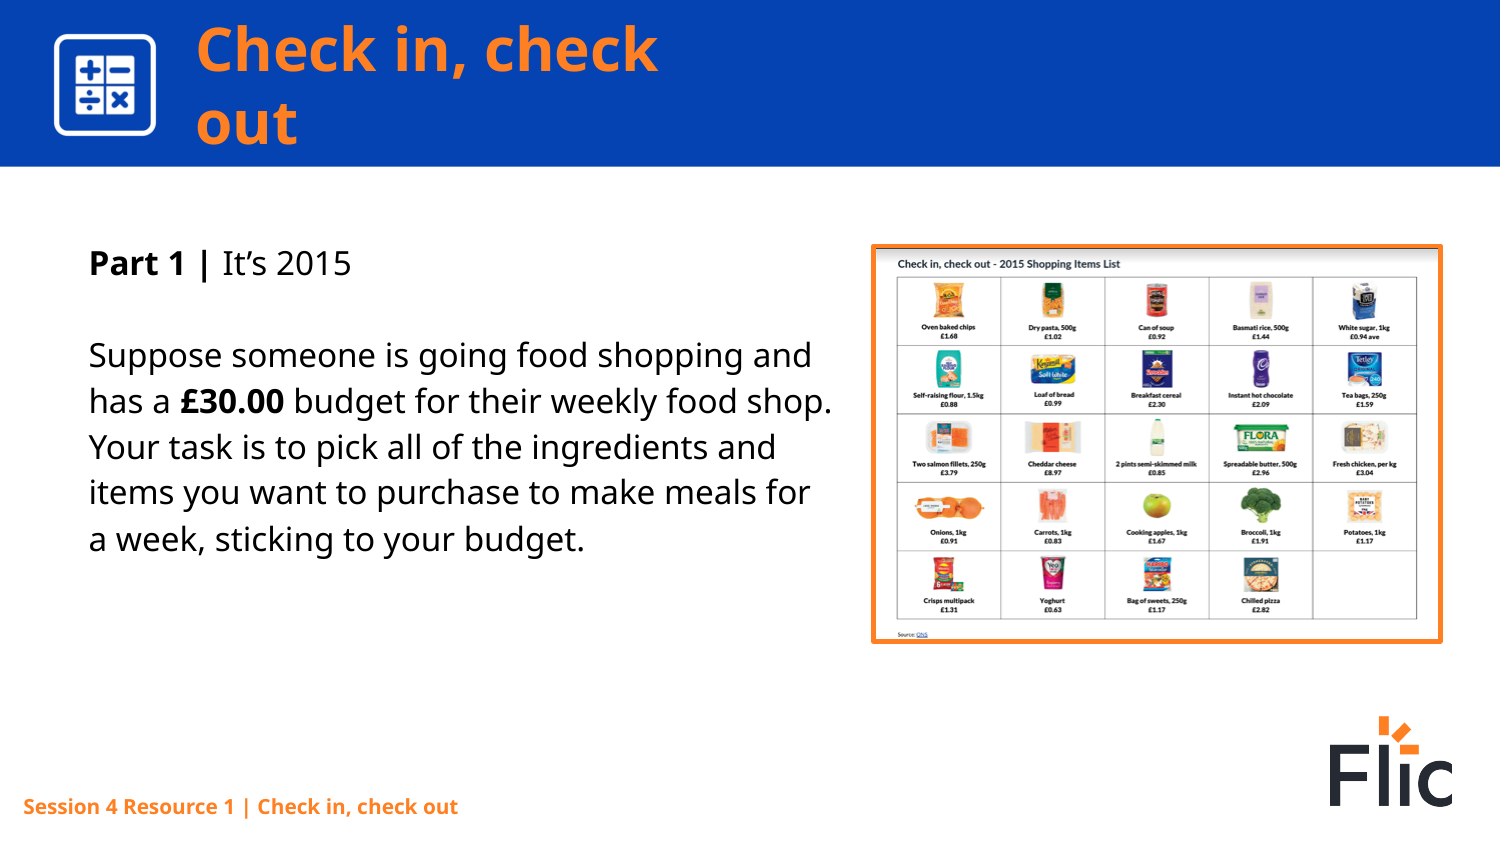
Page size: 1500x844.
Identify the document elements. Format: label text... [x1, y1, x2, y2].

picture [1330, 716, 1452, 807]
picture [48, 27, 163, 142]
picture [875, 247, 1439, 640]
text_box Part 1 | It’s 2015 Suppose someone is going food shopping and has a £30.00 budget for their weekly food shop. Your task is to pick all of the ingredients and items you want to purchase to make meals for a week, sticking to your budget. [73, 221, 850, 608]
text_box Session 4 Resource 1 | Check in, check out [8, 780, 670, 831]
text_box Check in, check out [179, 41, 794, 127]
